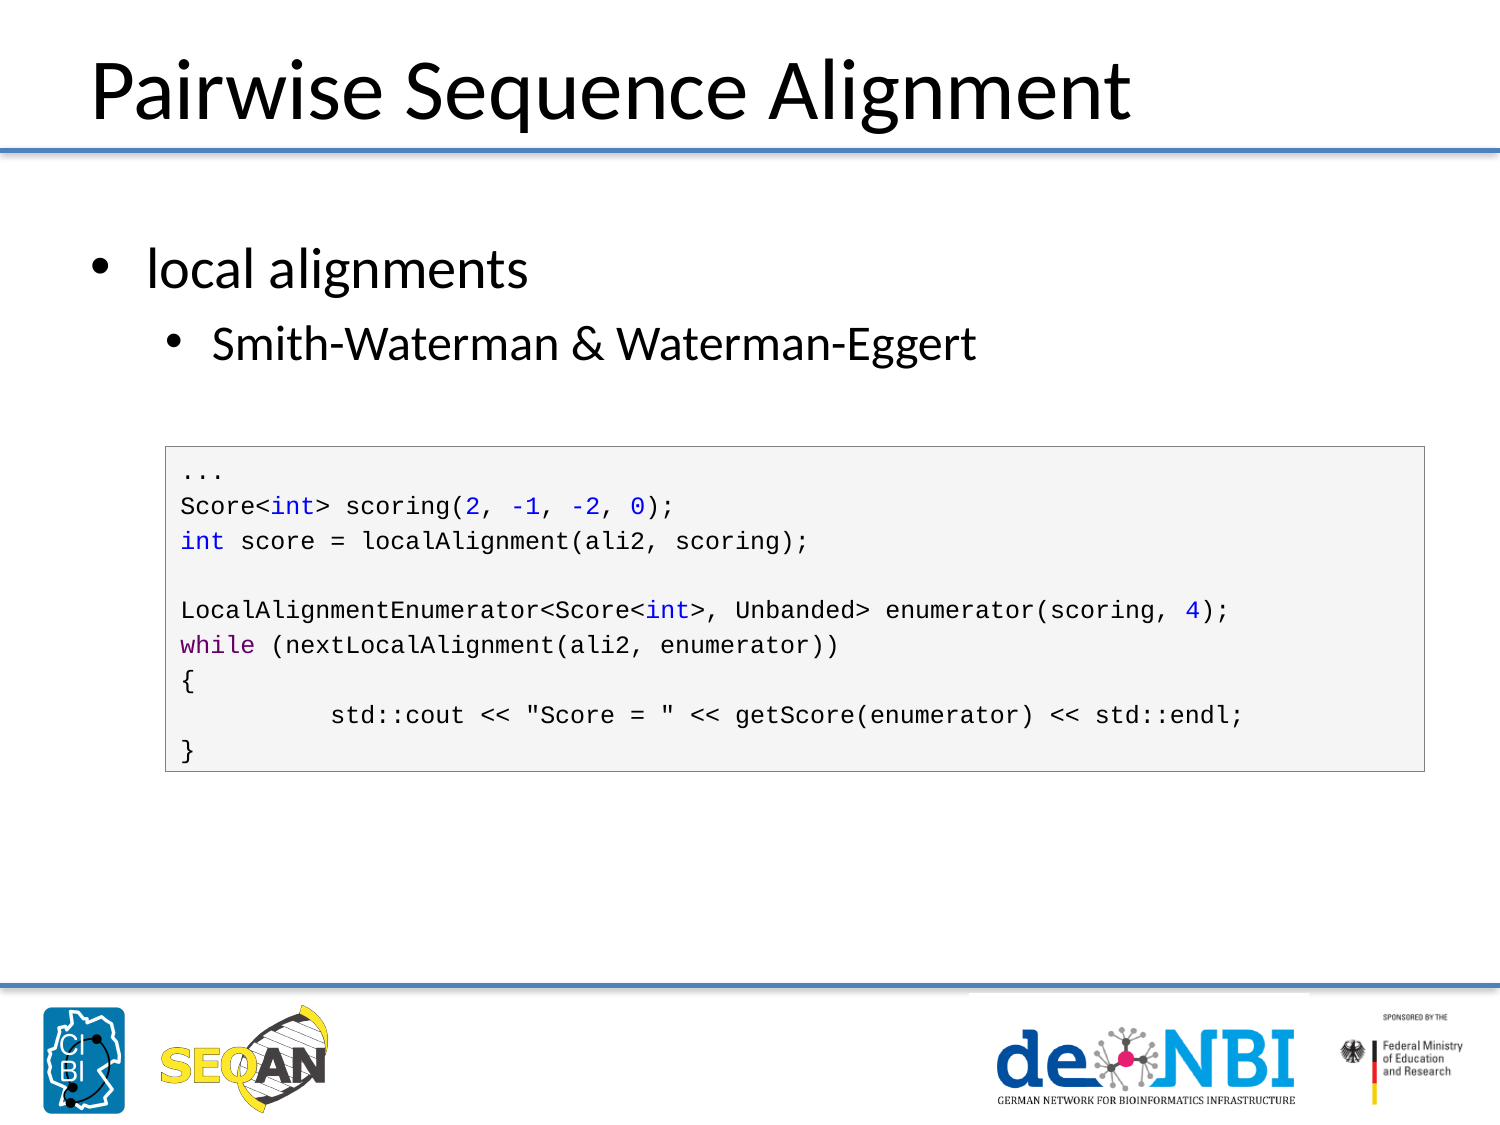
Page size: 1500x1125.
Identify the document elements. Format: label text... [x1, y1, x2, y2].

picture [141, 1002, 332, 1121]
list local alignments Smith-Waterman & Waterman-Eggert [75, 222, 1425, 888]
title Pairwise Sequence Alignment [75, 25, 1425, 145]
picture [969, 993, 1309, 1122]
picture [48, 1010, 120, 1109]
text_box ... Score<int> scoring(2, -1, -2, 0); int score = localAlignment(ali2, scoring); LocalAlignmentEnumerator<Score<int>, Unbanded> enumerator(scoring, 4); while (nextLocalAlignment(ali2, enumerator)) { std::cout << "Score = " << getScore(enumerator) << std::endl; } [165, 446, 1425, 772]
